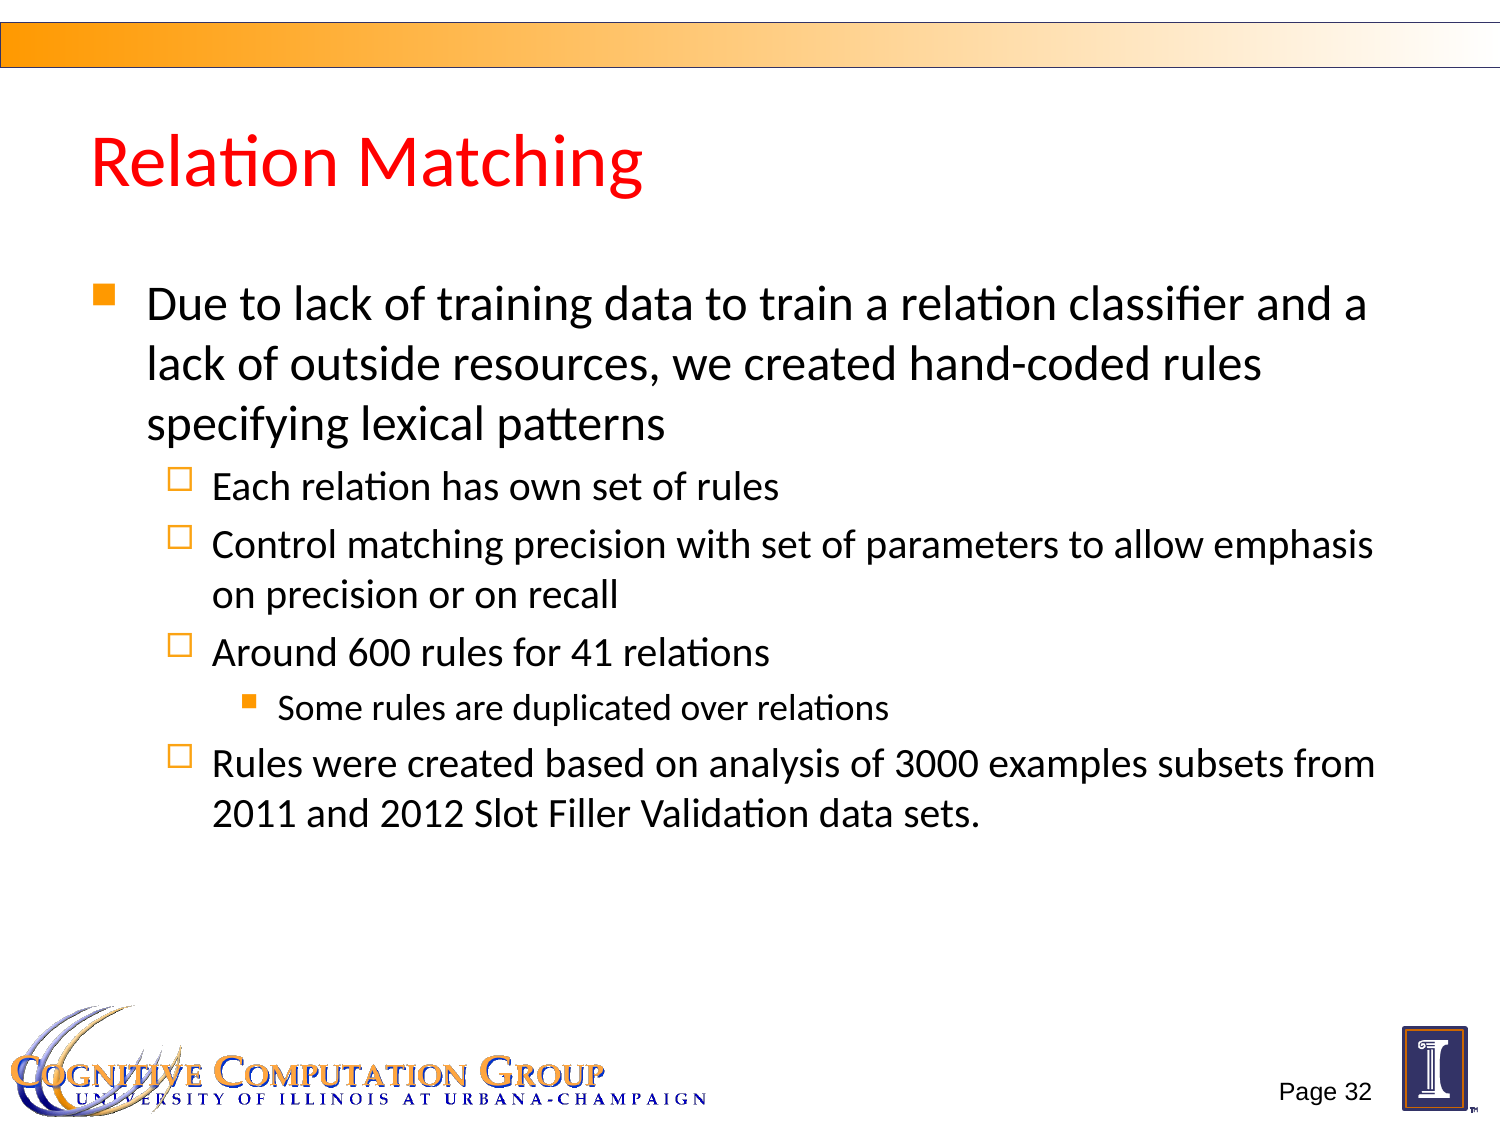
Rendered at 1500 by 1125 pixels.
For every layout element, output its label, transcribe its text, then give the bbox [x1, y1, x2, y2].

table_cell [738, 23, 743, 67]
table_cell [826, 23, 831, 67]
title Relation Matching [75, 75, 1425, 238]
list Due to lack of training data to train a relation classifier and a lack of outside resources, we created hand-coded rules specifying lexical patterns Each relation has own set of rules Control matching precision with set of parameters to allow emphasis on precision or on recall Around 600 rules for 41 relations Some rules are duplicated over relations Rules were created based on analysis of 3000 examples subsets from 2011 and 2012 Slot Filler Validation data sets. [75, 262, 1425, 1013]
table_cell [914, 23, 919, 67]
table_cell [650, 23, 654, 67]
slide_number Page 32 [1237, 1074, 1388, 1113]
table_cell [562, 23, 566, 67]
picture [0, 1000, 713, 1125]
